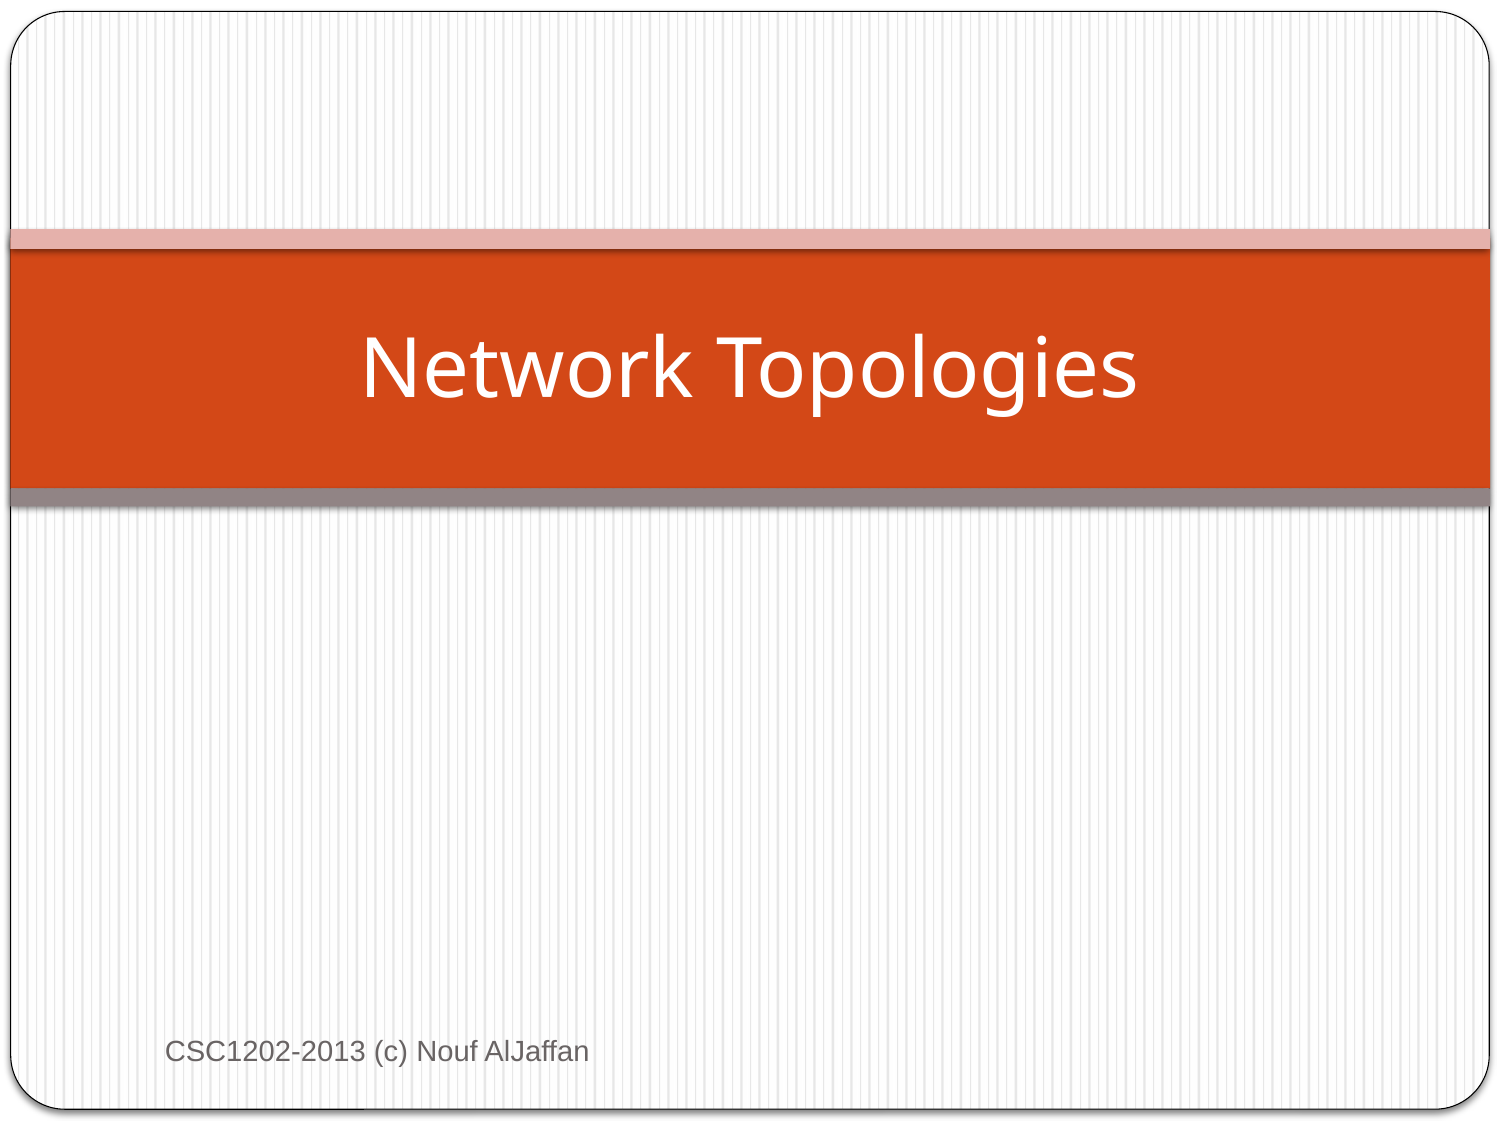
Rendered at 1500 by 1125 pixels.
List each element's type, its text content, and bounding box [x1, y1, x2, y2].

footer CSC1202-2013 (c) Nouf AlJaffan [150, 1012, 800, 1088]
title Network Topologies [75, 247, 1425, 489]
